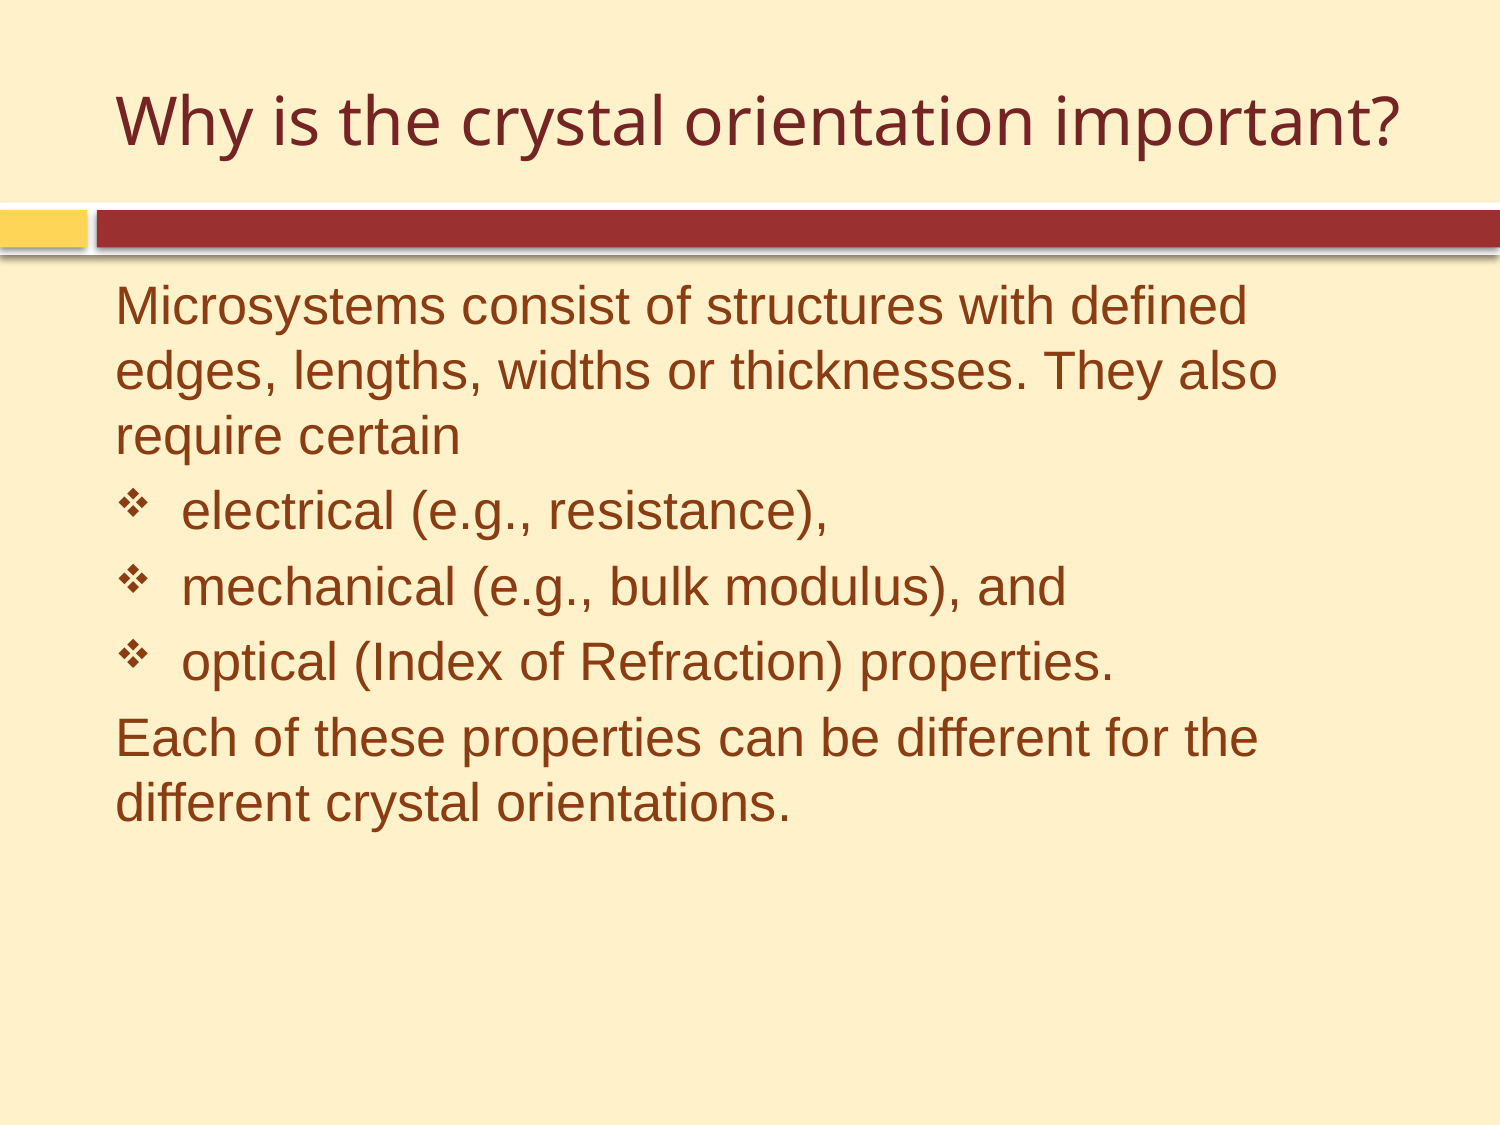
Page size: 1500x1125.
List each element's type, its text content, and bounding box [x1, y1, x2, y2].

title Why is the crystal orientation important? [100, 37, 1438, 200]
list Microsystems consist of structures with defined edges, lengths, widths or thicknesses. They also require certain electrical (e.g., resistance), mechanical (e.g., bulk modulus), and optical (Index of Refraction) properties. Each of these properties can be different for the different crystal orientations. [100, 262, 1438, 1000]
